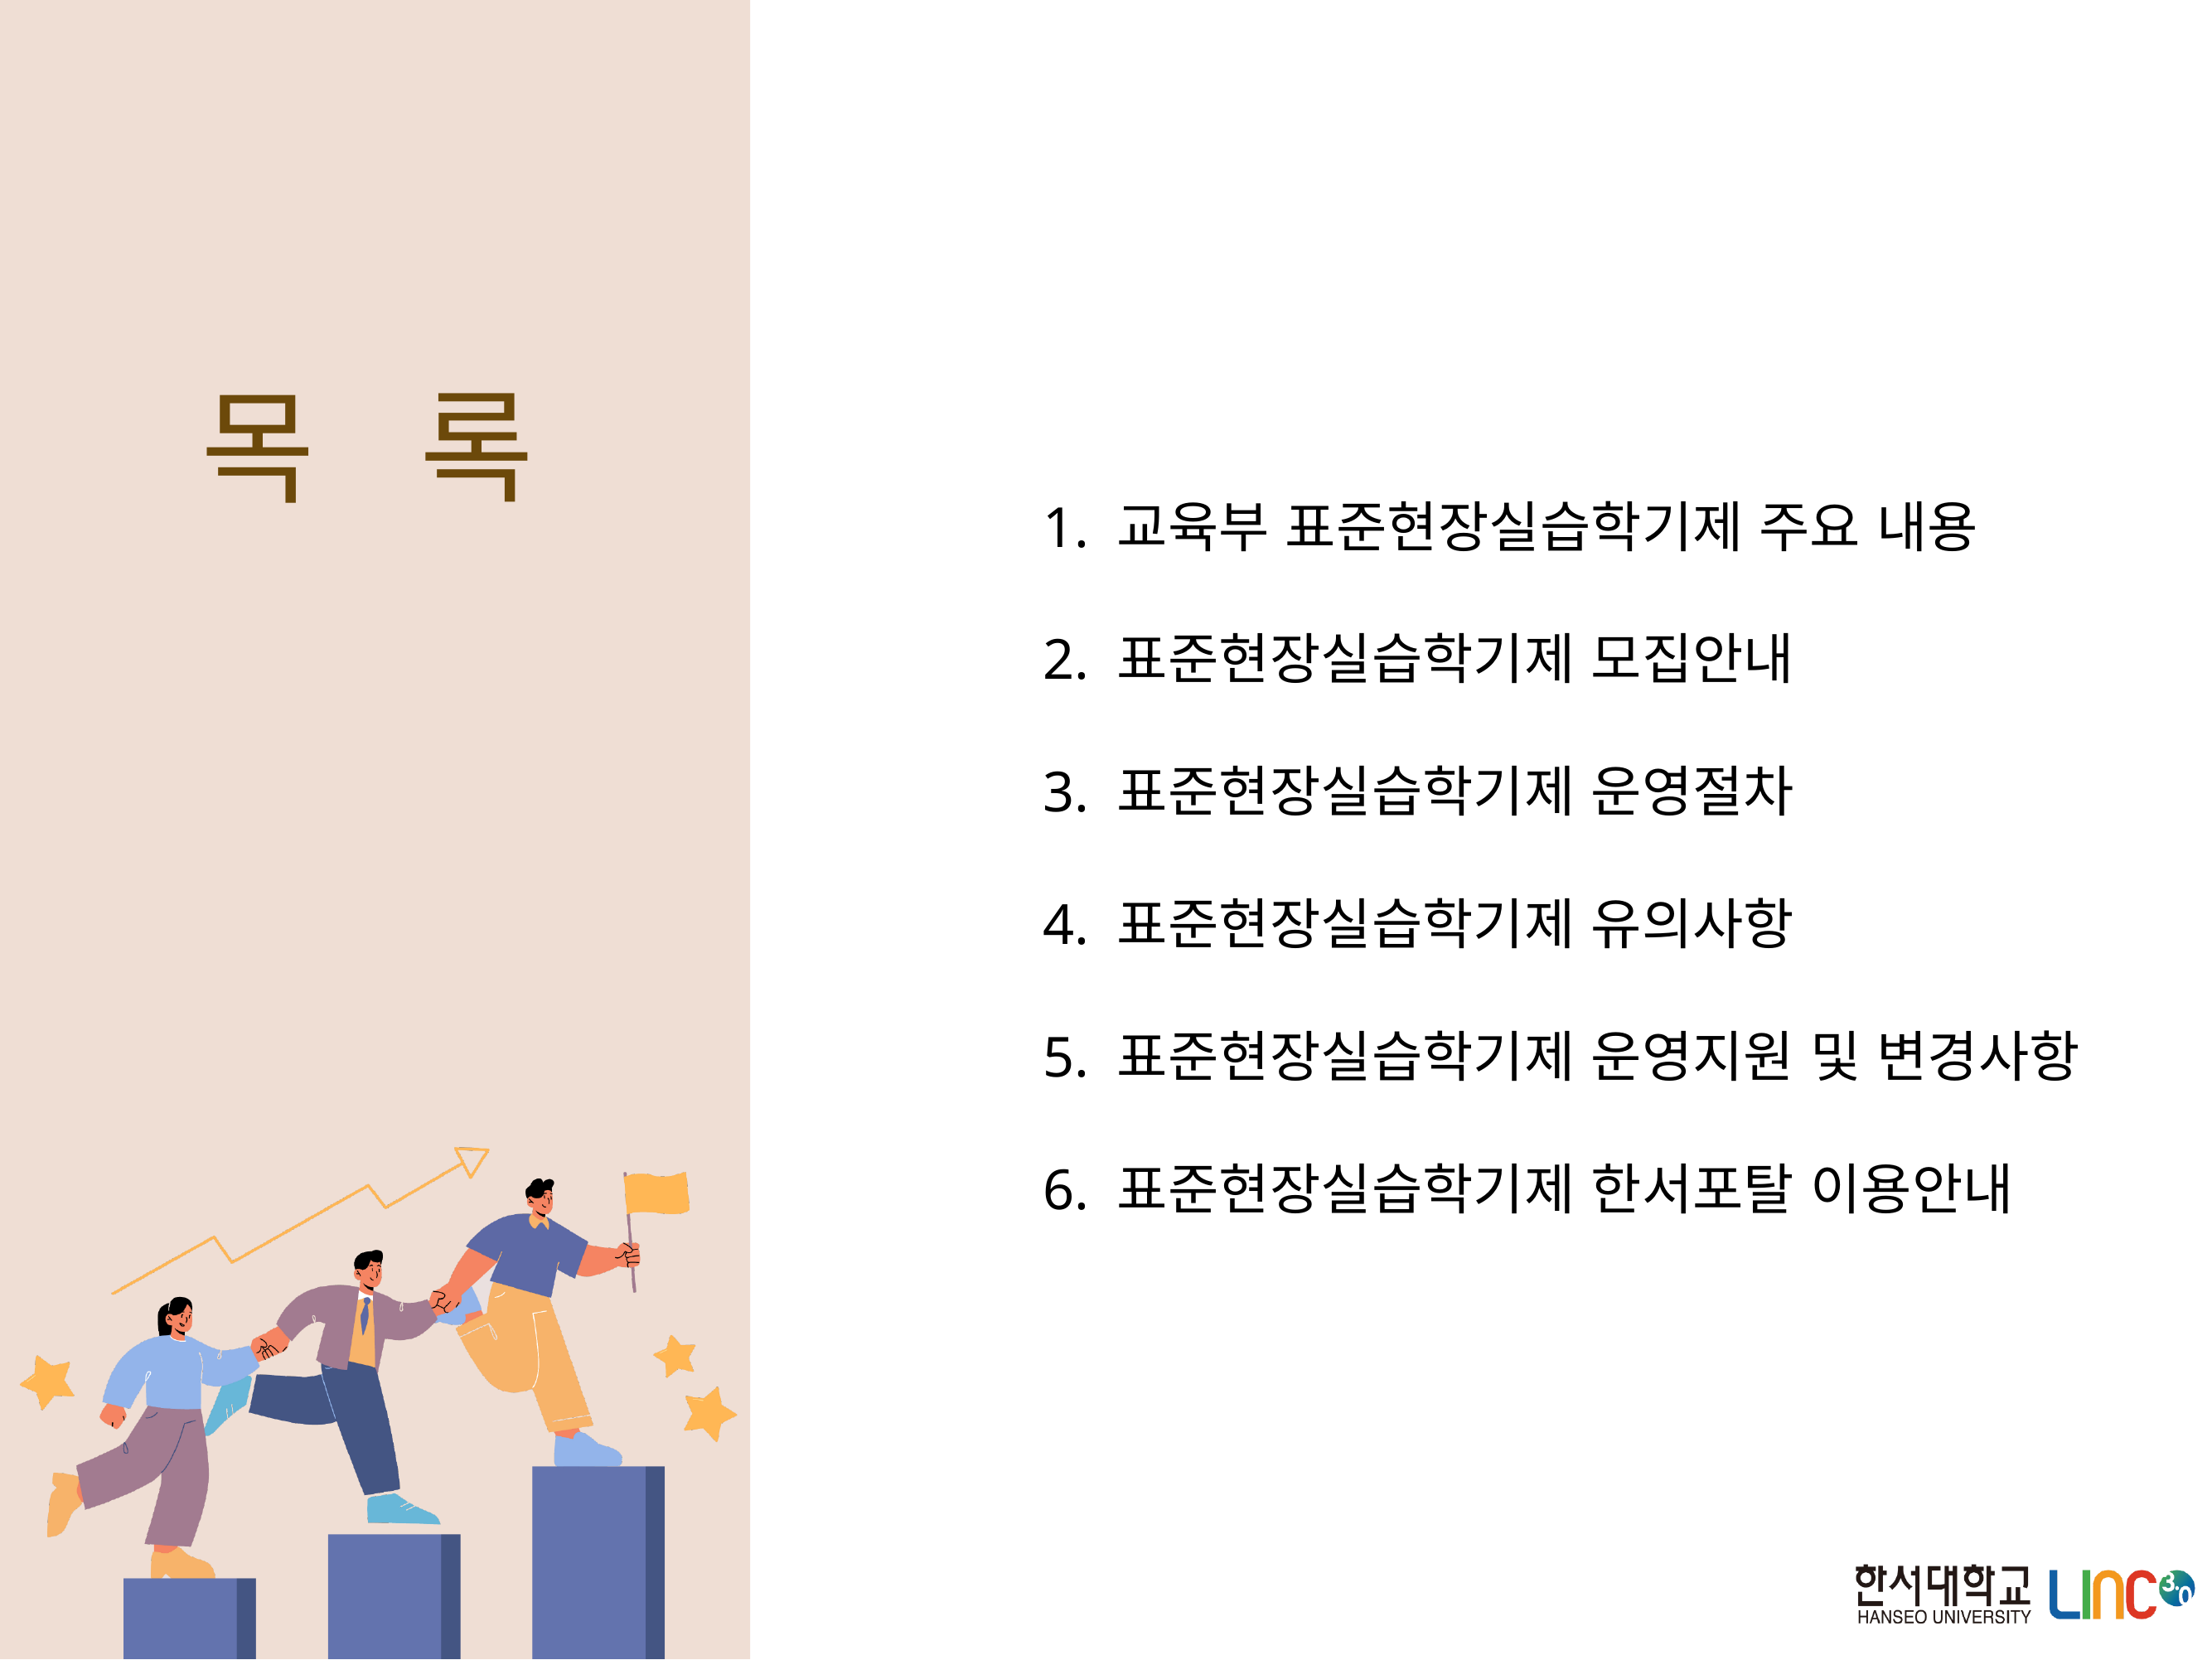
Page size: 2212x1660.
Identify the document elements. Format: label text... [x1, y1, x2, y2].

text_box 1. 교육부 표준현장실습학기제 주요 내용 2. 표준현장실습학기제 모집안내 3. 표준현장실습학기제 운영절차 4. 표준현장실습학기제 유의사항 5. 표준현장실습학기제 운영지원 및 변경사항 6. 표준현장실습학기제 한서포탈 이용안내 [1030, 419, 2094, 1360]
text_box 목 록 [189, 363, 582, 525]
picture [0, 1096, 794, 1659]
picture [1845, 1547, 2205, 1638]
text_box [0, 0, 752, 1095]
